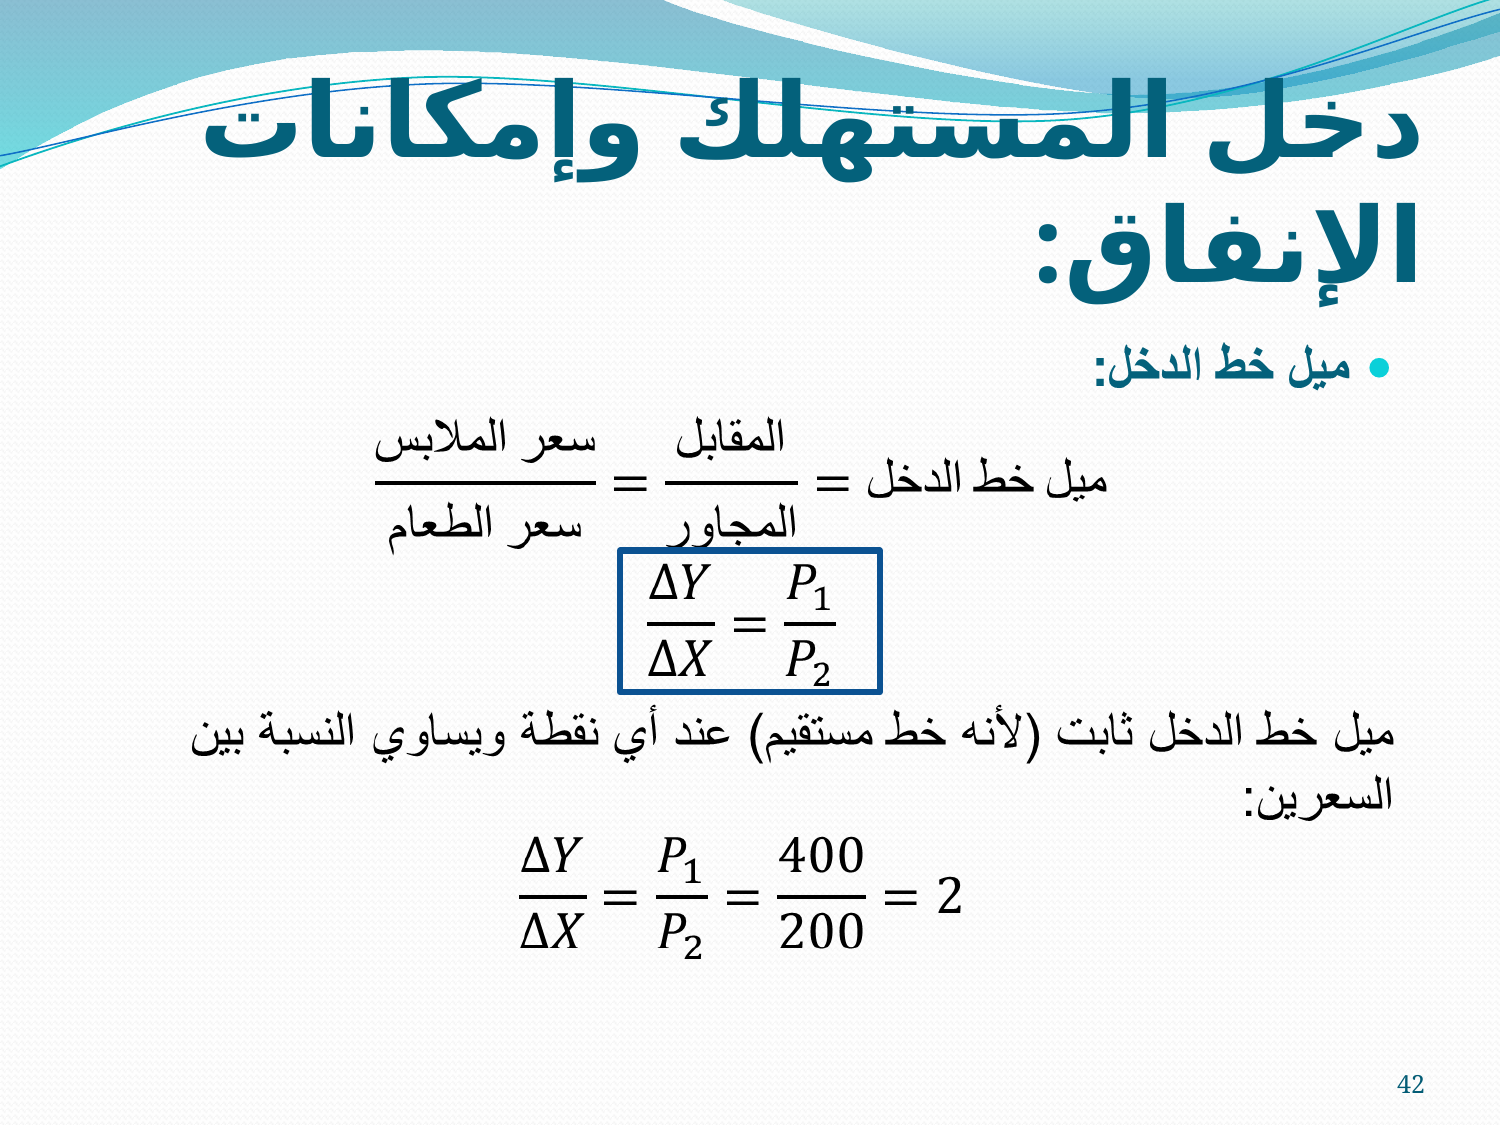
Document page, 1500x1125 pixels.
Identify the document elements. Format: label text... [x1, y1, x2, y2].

title دخل المستهلك وإمكانات الإنفاق: [75, 115, 1425, 303]
text_box [618, 549, 882, 694]
slide_number 42 [1299, 1042, 1425, 1103]
list [75, 317, 1425, 1038]
